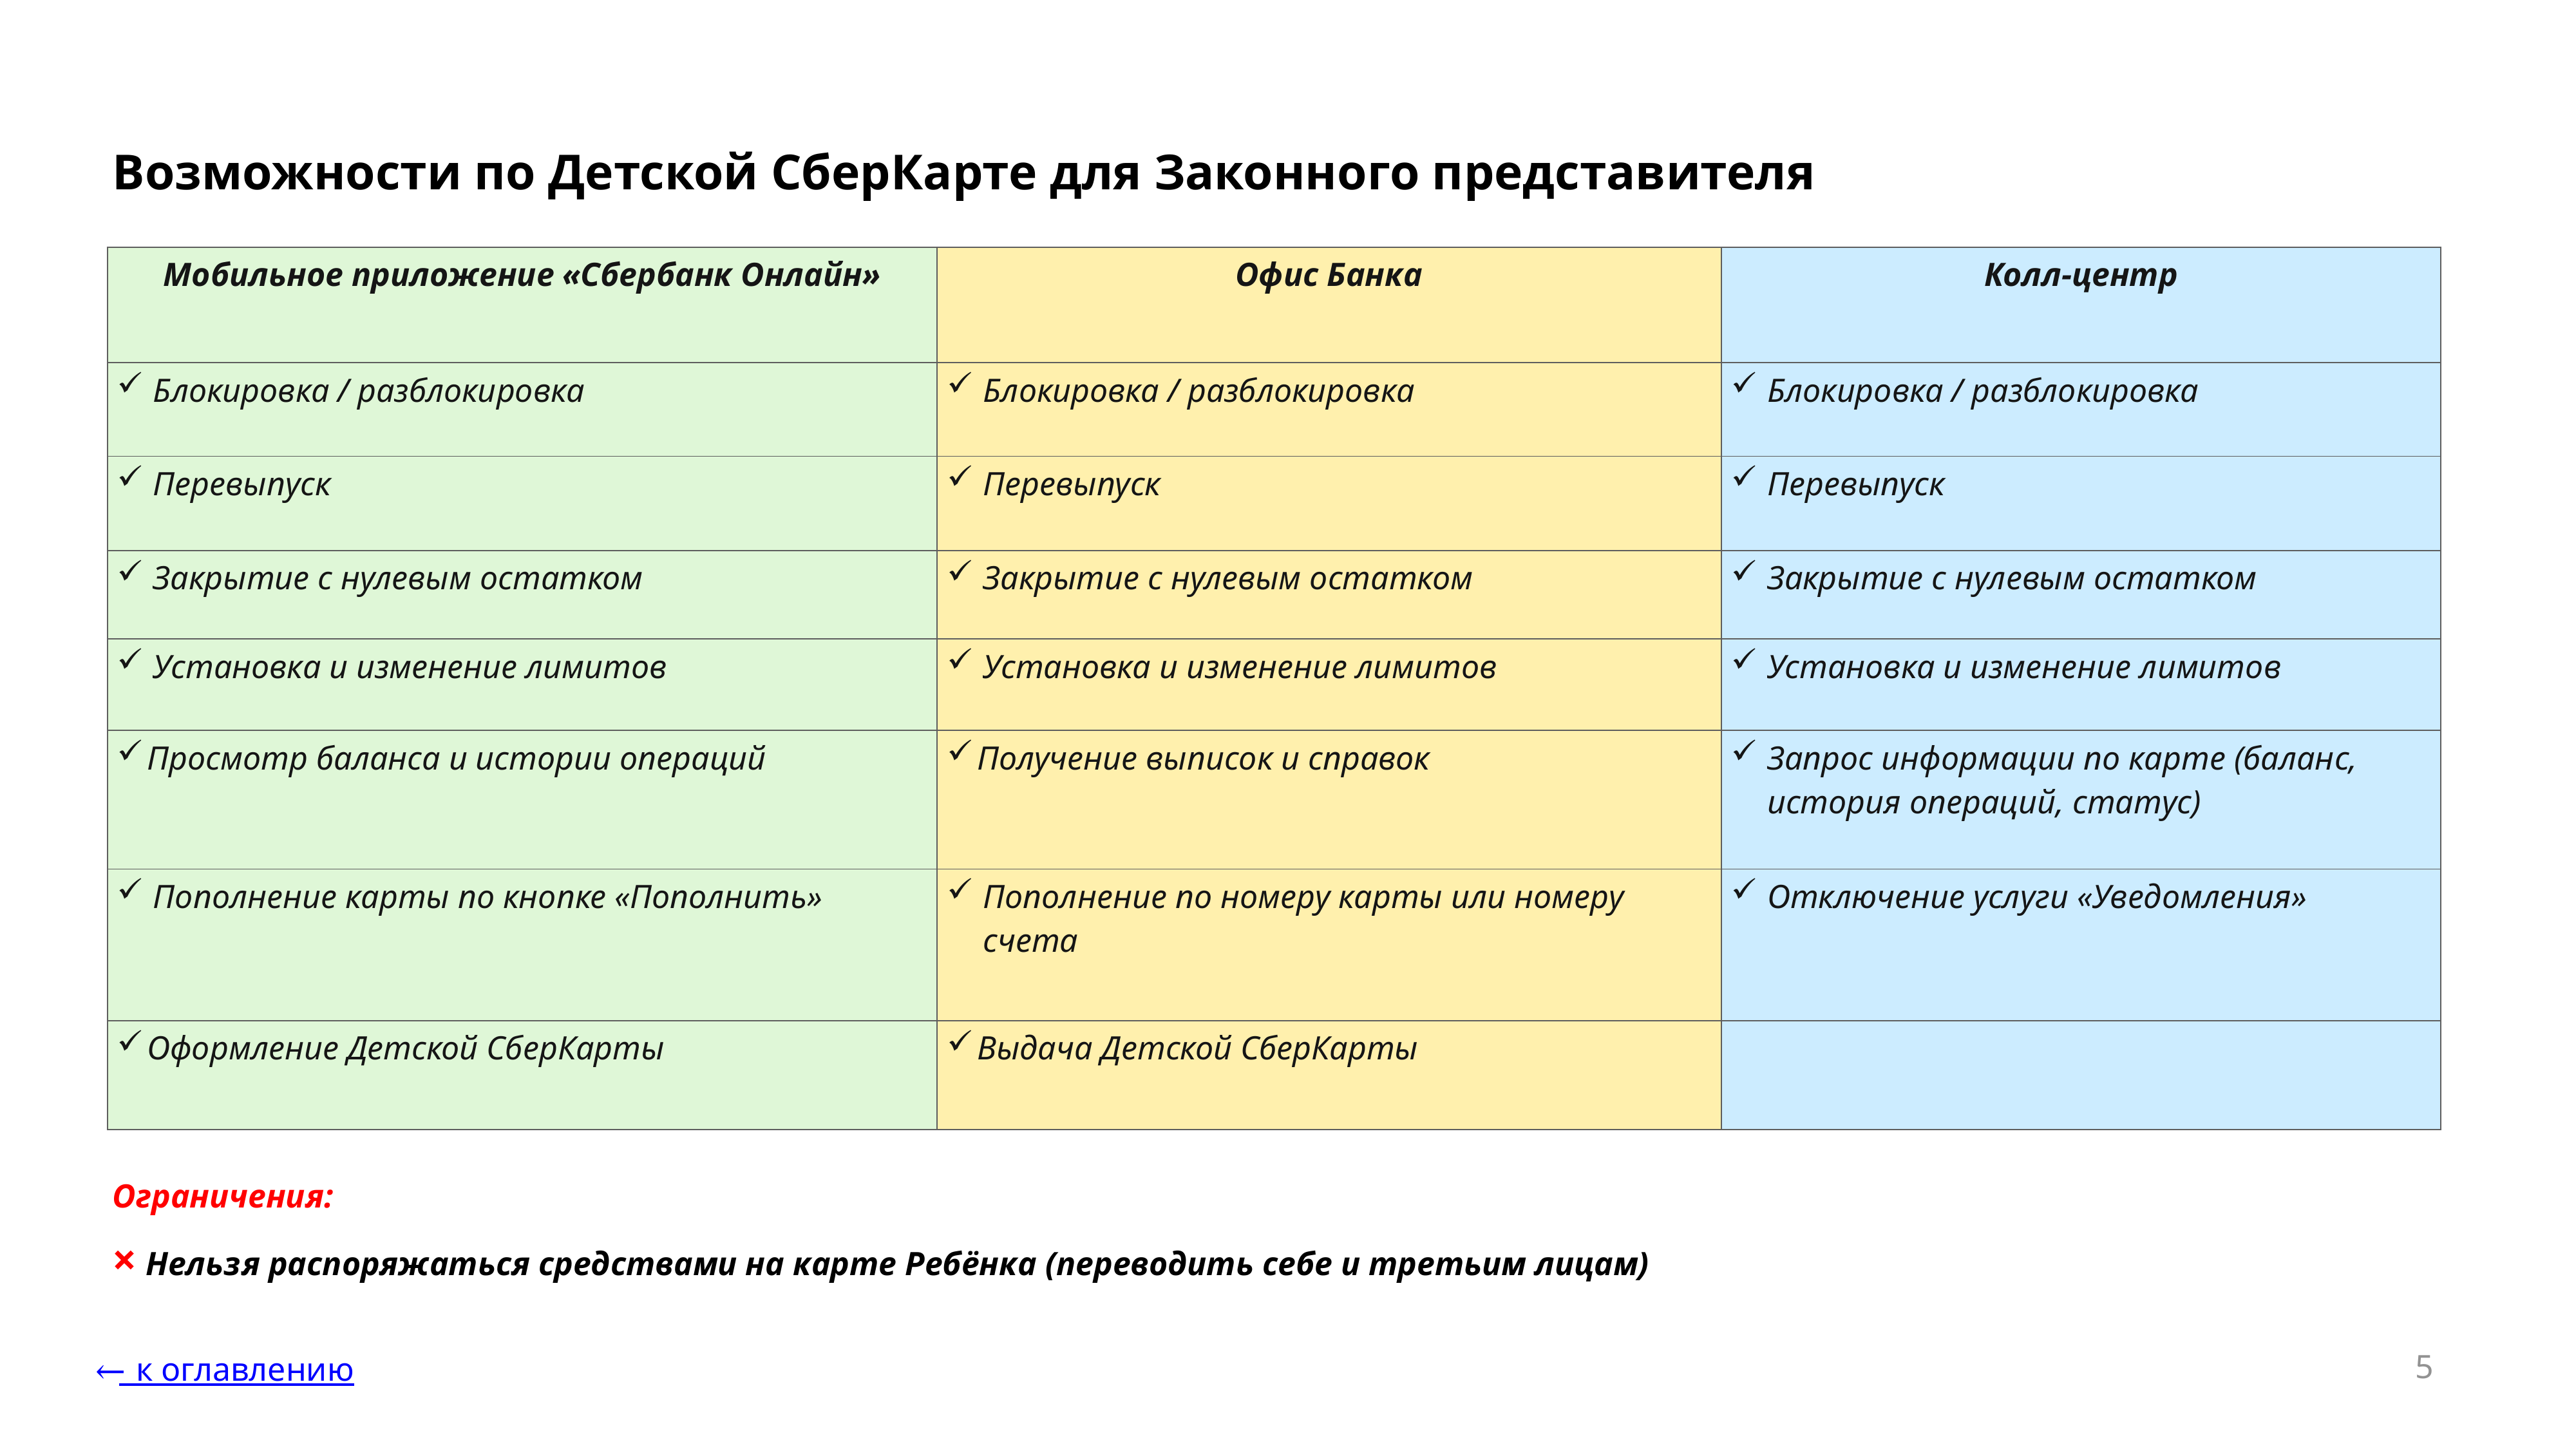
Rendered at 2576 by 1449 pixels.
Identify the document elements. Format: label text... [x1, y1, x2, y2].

table_cell Установка и изменение лимитов [1722, 639, 2440, 730]
table_cell Установка и изменение лимитов [938, 639, 1721, 730]
table_cell Закрытие с нулевым остатком [938, 551, 1721, 638]
table_cell Блокировка / разблокировка [108, 363, 936, 456]
table_cell Запрос информации по карте (баланс, история операций, статус) [1722, 731, 2440, 869]
table_header Мобильное приложение «Сбербанк Онлайн» [108, 248, 936, 362]
table_cell Блокировка / разблокировка [938, 363, 1721, 456]
table_cell [1722, 1021, 2440, 1129]
table_cell Блокировка / разблокировка [1722, 363, 2440, 456]
table_cell Установка и изменение лимитов [108, 639, 936, 730]
table_cell Перевыпуск [938, 457, 1721, 550]
table_cell Пополнение по номеру карты или номеру счета [938, 869, 1721, 1020]
text_box Ограничения: × Нельзя распоряжаться средствами на карте Ребёнка (переводить себе и третьим лицам) [107, 1130, 2441, 1290]
table_cell Просмотр баланса и истории операций [108, 731, 936, 869]
table_cell Оформление Детской СберКарты [108, 1021, 936, 1129]
table_cell Закрытие с нулевым остатком [108, 551, 936, 638]
table_cell Получение выписок и справок [938, 731, 1721, 869]
table_cell Пополнение карты по кнопке «Пополнить» [108, 869, 936, 1020]
table_header Колл-центр [1722, 248, 2440, 362]
text_box Возможности по Детской СберКарте для Законного представителя [107, 135, 2441, 205]
table_cell Отключение услуги «Уведомления» [1722, 869, 2440, 1020]
table_cell Выдача Детской СберКарты [938, 1021, 1721, 1129]
table_cell Перевыпуск [1722, 457, 2440, 550]
table_cell Перевыпуск [108, 457, 936, 550]
table_cell Закрытие с нулевым остатком [1722, 551, 2440, 638]
table_header Офис Банка [938, 248, 1721, 362]
slide_number 5 [2409, 1346, 2439, 1396]
